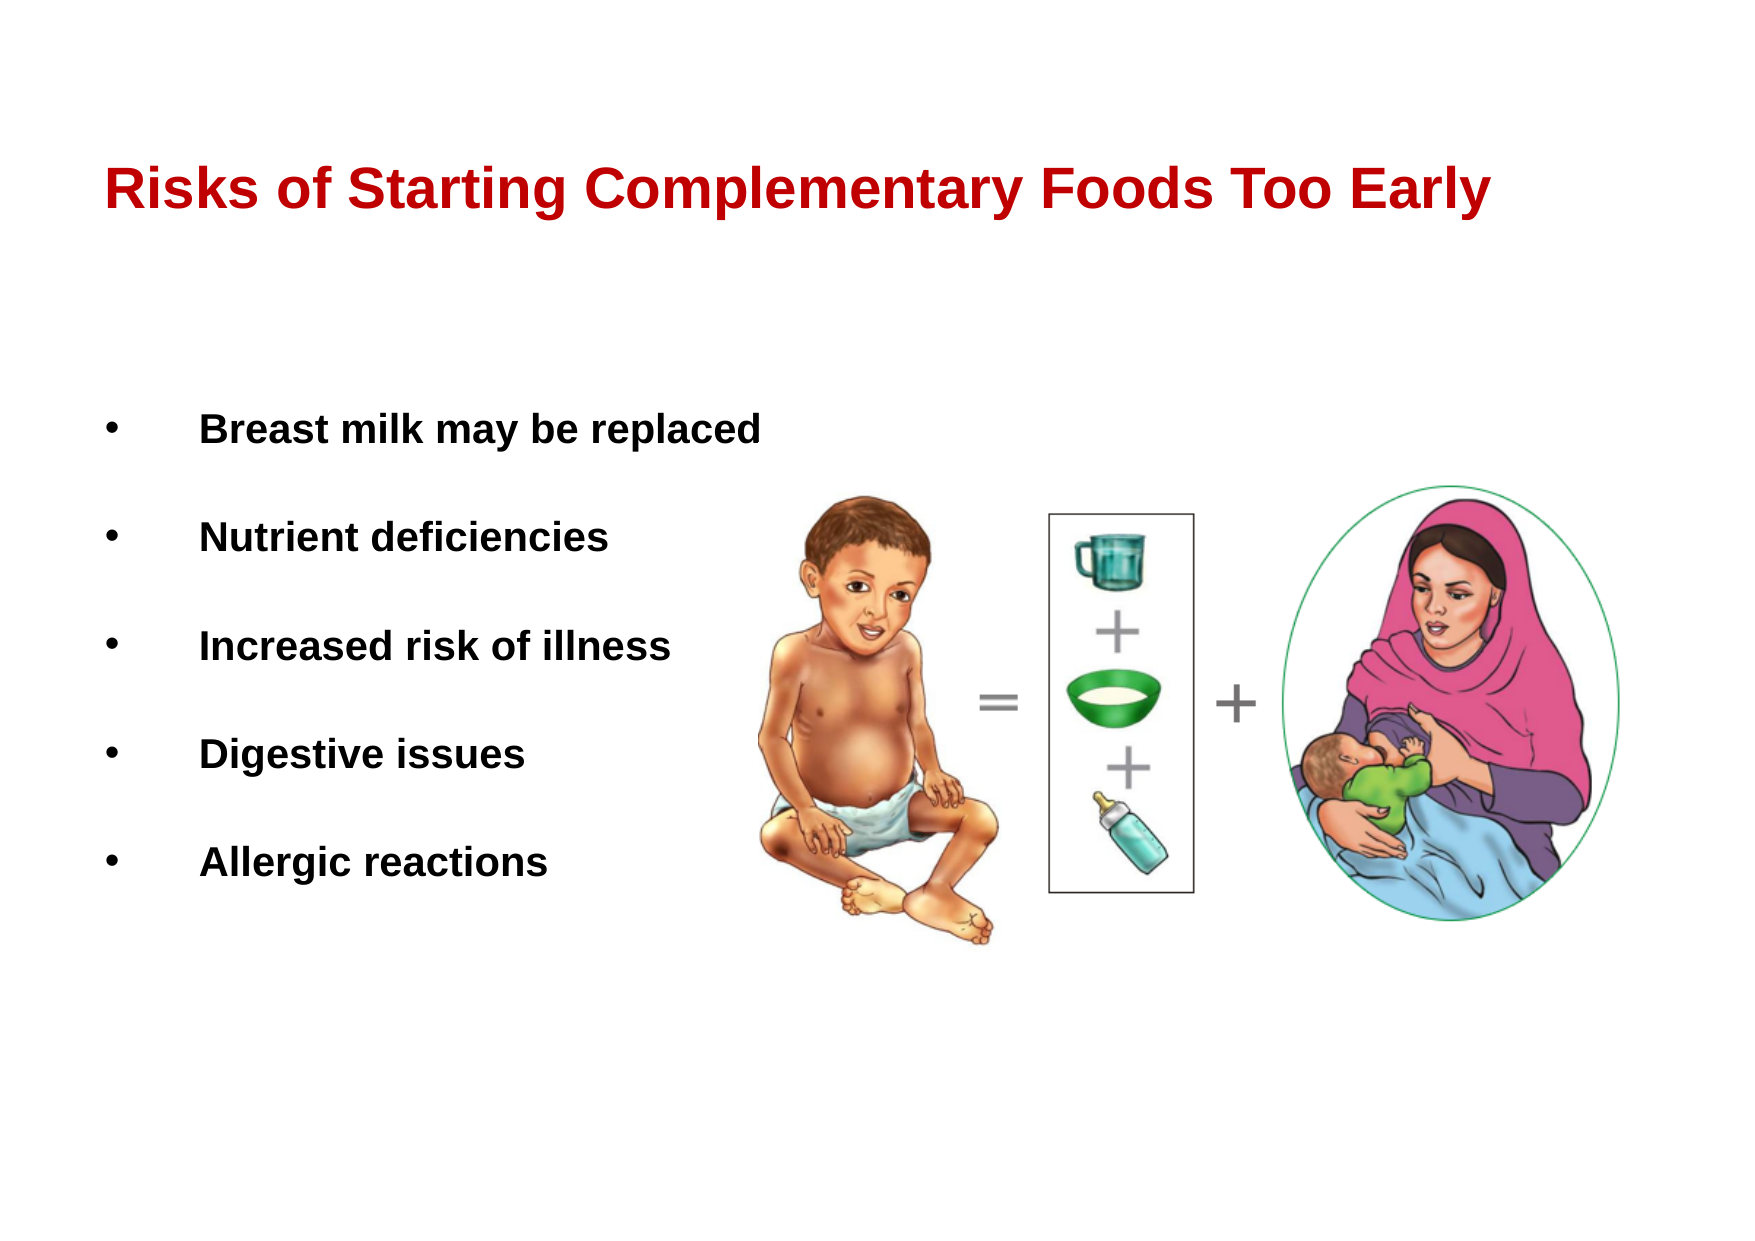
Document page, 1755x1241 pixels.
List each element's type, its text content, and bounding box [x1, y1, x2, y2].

list Breast milk may be replaced Nutrient deficiencies Increased risk of illness Digestive issues Allergic reactions [87, 342, 1667, 1241]
title Risks of Starting Complementary Foods Too Early [87, 141, 1667, 276]
picture [758, 442, 1627, 952]
